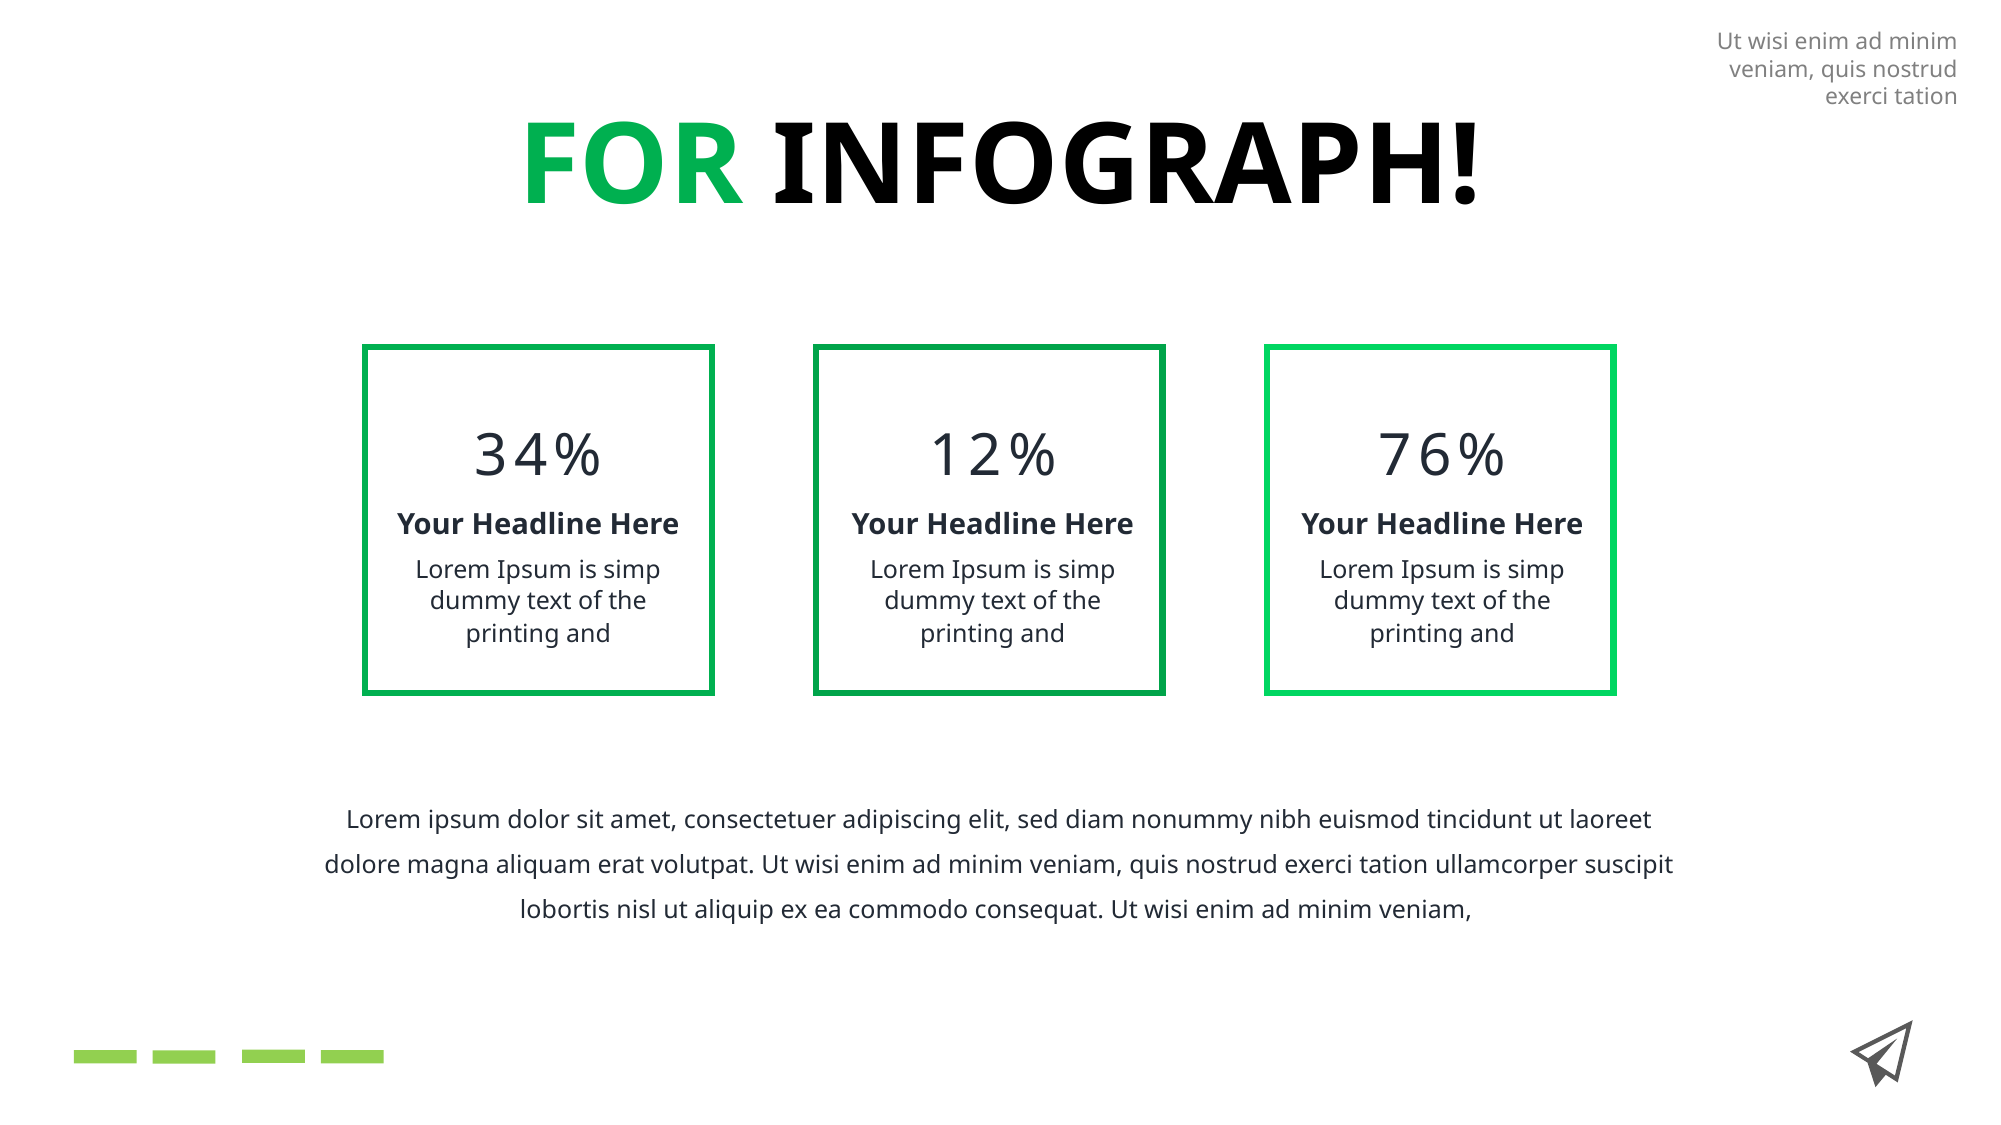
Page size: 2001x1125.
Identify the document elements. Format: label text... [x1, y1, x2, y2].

text_box [152, 1049, 216, 1065]
text_box [320, 1049, 385, 1064]
text_box FOR INFOGRAPH! [466, 83, 1533, 233]
text_box Lorem ipsum dolor sit amet, consectetuer adipiscing elit, sed diam nonummy nibh euismod tincidunt ut laoreet dolore magna aliquam erat volutpat. Ut wisi enim ad minim veniam, quis nostrud exerci tation ullamcorper suscipit lobortis nisl ut aliquip ex ea commodo consequat. Ut wisi enim ad minim veniam, [307, 781, 1693, 931]
text_box Lorem Ipsum is simp dummy text of the printing and [373, 543, 704, 655]
text_box [1266, 346, 1615, 694]
text_box Ut wisi enim ad minim veniam, quis nostrud exerci tation [1664, 19, 1973, 117]
text_box 76% [1363, 409, 1522, 495]
text_box Your Headline Here [836, 497, 1150, 548]
text_box Lorem Ipsum is simp dummy text of the printing and [1277, 543, 1608, 655]
text_box 34% [459, 409, 618, 495]
text_box Your Headline Here [1286, 497, 1599, 548]
text_box Your Headline Here [382, 497, 695, 548]
text_box [73, 1049, 138, 1064]
text_box [1850, 1020, 1913, 1088]
text_box Lorem Ipsum is simp dummy text of the printing and [827, 543, 1159, 655]
text_box [364, 346, 713, 694]
text_box 12% [914, 409, 1072, 495]
text_box [815, 346, 1164, 694]
text_box [241, 1049, 306, 1064]
